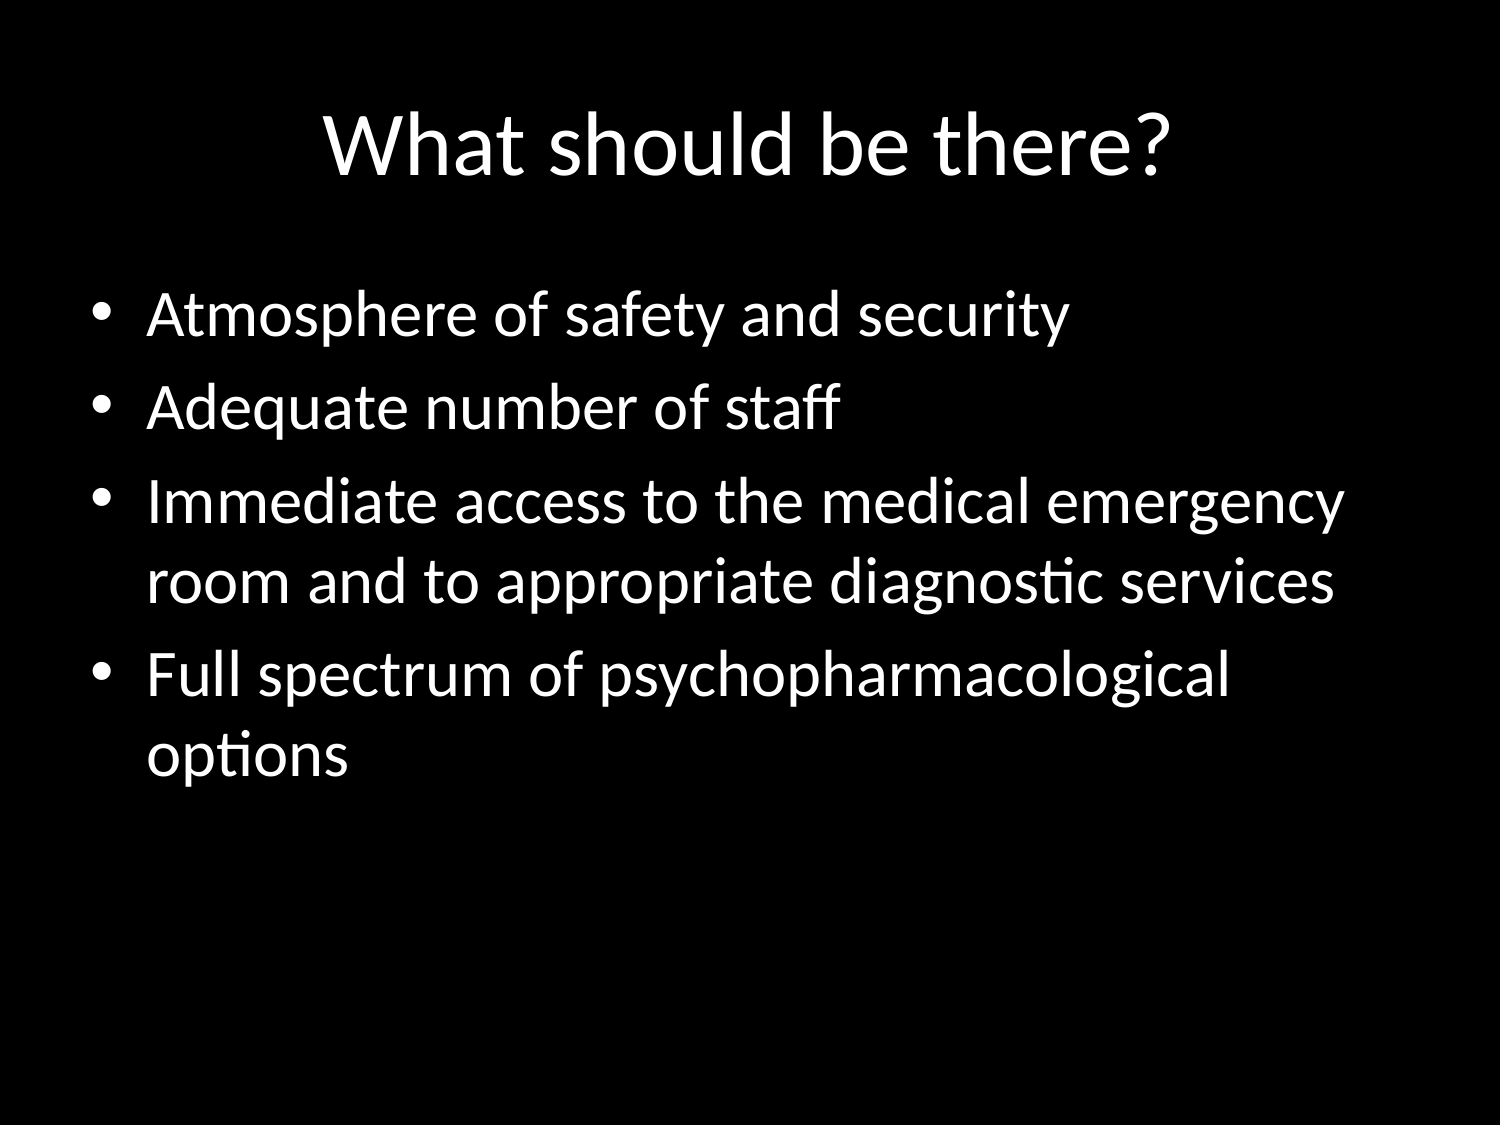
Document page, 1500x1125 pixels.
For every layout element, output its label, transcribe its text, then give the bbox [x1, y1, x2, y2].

list Atmosphere of safety and security Adequate number of staff Immediate access to the medical emergency room and to appropriate diagnostic services Full spectrum of psychopharmacological options [75, 262, 1425, 1005]
title What should be there? [75, 45, 1425, 233]
